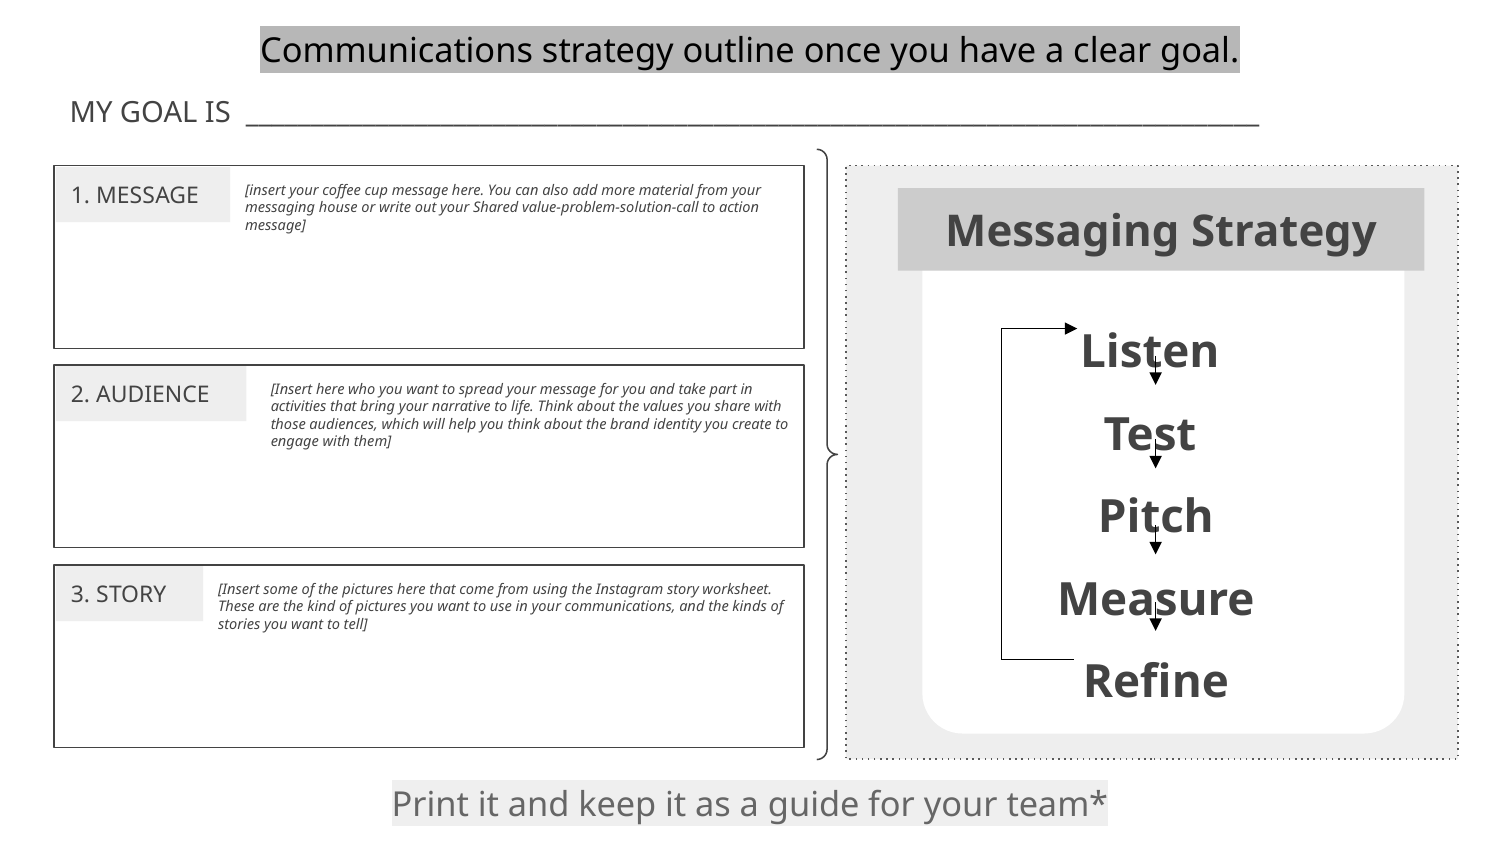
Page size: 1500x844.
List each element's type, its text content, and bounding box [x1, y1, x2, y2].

text_box MY GOAL IS ______________________________________________________________________________ [54, 85, 1446, 148]
text_box Print it and keep it as a guide for your team* [33, 764, 1467, 839]
text_box 2. AUDIENCE [55, 366, 247, 422]
text_box [Insert some of the pictures here that come from using the Instagram story worksheet. These are the kind of pictures you want to use in your communications, and the kinds of stories you want to tell] [203, 564, 805, 648]
text_box Messaging Strategy [897, 188, 1425, 271]
text_box Communications strategy outline once you have a clear goal. [33, 10, 1467, 85]
text_box [53, 364, 805, 548]
text_box [insert your coffee cup message here. You can also add more material from your messaging house or write out your Shared value-problem-solution-call to action message] [230, 165, 805, 249]
text_box [53, 564, 805, 748]
text_box [Insert here who you want to spread your message for you and take part in activities that bring your narrative to life. Think about the values you share with those audiences, which will help you think about the brand identity you create to engage with them] [255, 364, 805, 465]
text_box Listen Test Pitch Measure Refine [922, 271, 1405, 734]
text_box [816, 149, 838, 760]
text_box 1. MESSAGE [55, 167, 231, 223]
text_box [845, 165, 1458, 760]
text_box [53, 165, 805, 349]
text_box 3. STORY [55, 566, 204, 622]
